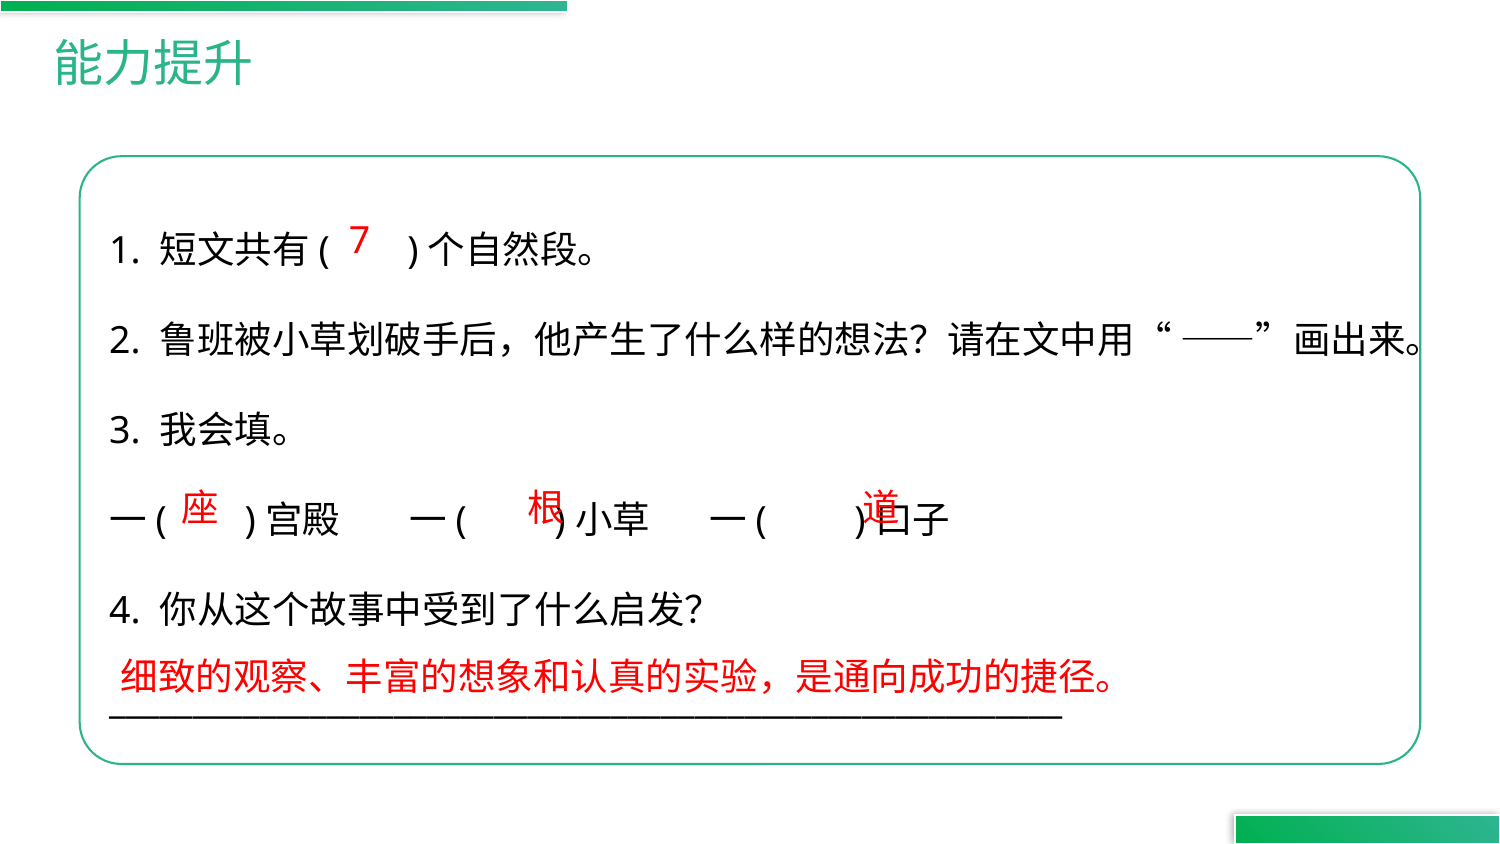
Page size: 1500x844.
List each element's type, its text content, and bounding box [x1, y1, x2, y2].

text_box 1. 短文共有( )个自然段。 2. 鲁班被小草划破手后，他产生了什么样的想法？请在文中用“ ——”画出来。 3. 我会填。 一( )宫殿 一( )小草 一( )口子 4. 你从这个故事中受到了什么启发？ _________________________________________________________ [97, 175, 1418, 727]
text_box 根 [516, 478, 577, 535]
text_box 道 [851, 478, 912, 535]
text_box 细致的观察、丰富的想象和认真的实验，是通向成功的捷径。 [109, 624, 1234, 749]
text_box 7 [337, 210, 382, 267]
text_box 座 [170, 478, 231, 535]
list 能力提升 [41, 32, 382, 94]
